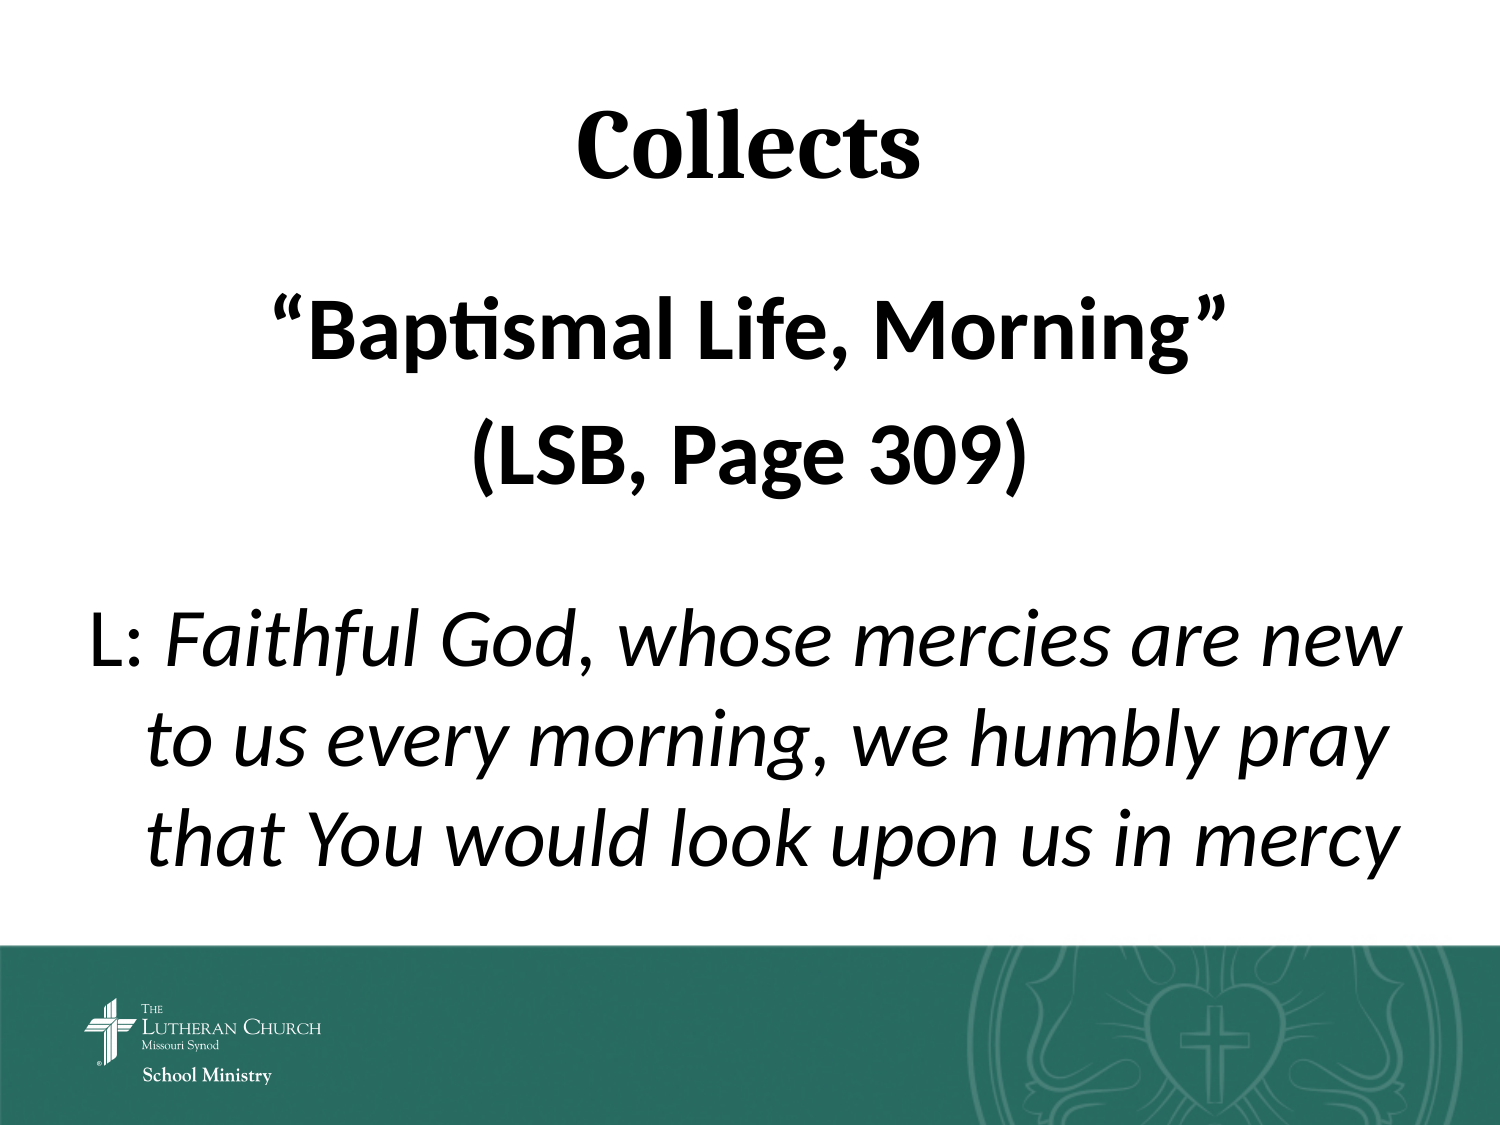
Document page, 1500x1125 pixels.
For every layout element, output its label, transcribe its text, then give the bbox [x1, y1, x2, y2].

picture [0, 0, 1500, 1125]
list “Baptismal Life, Morning” (LSB, Page 309) L: Faithful God, whose mercies are new to us every morning, we humbly pray that You would look upon us in mercy [73, 262, 1428, 975]
title Collects [73, 45, 1428, 233]
